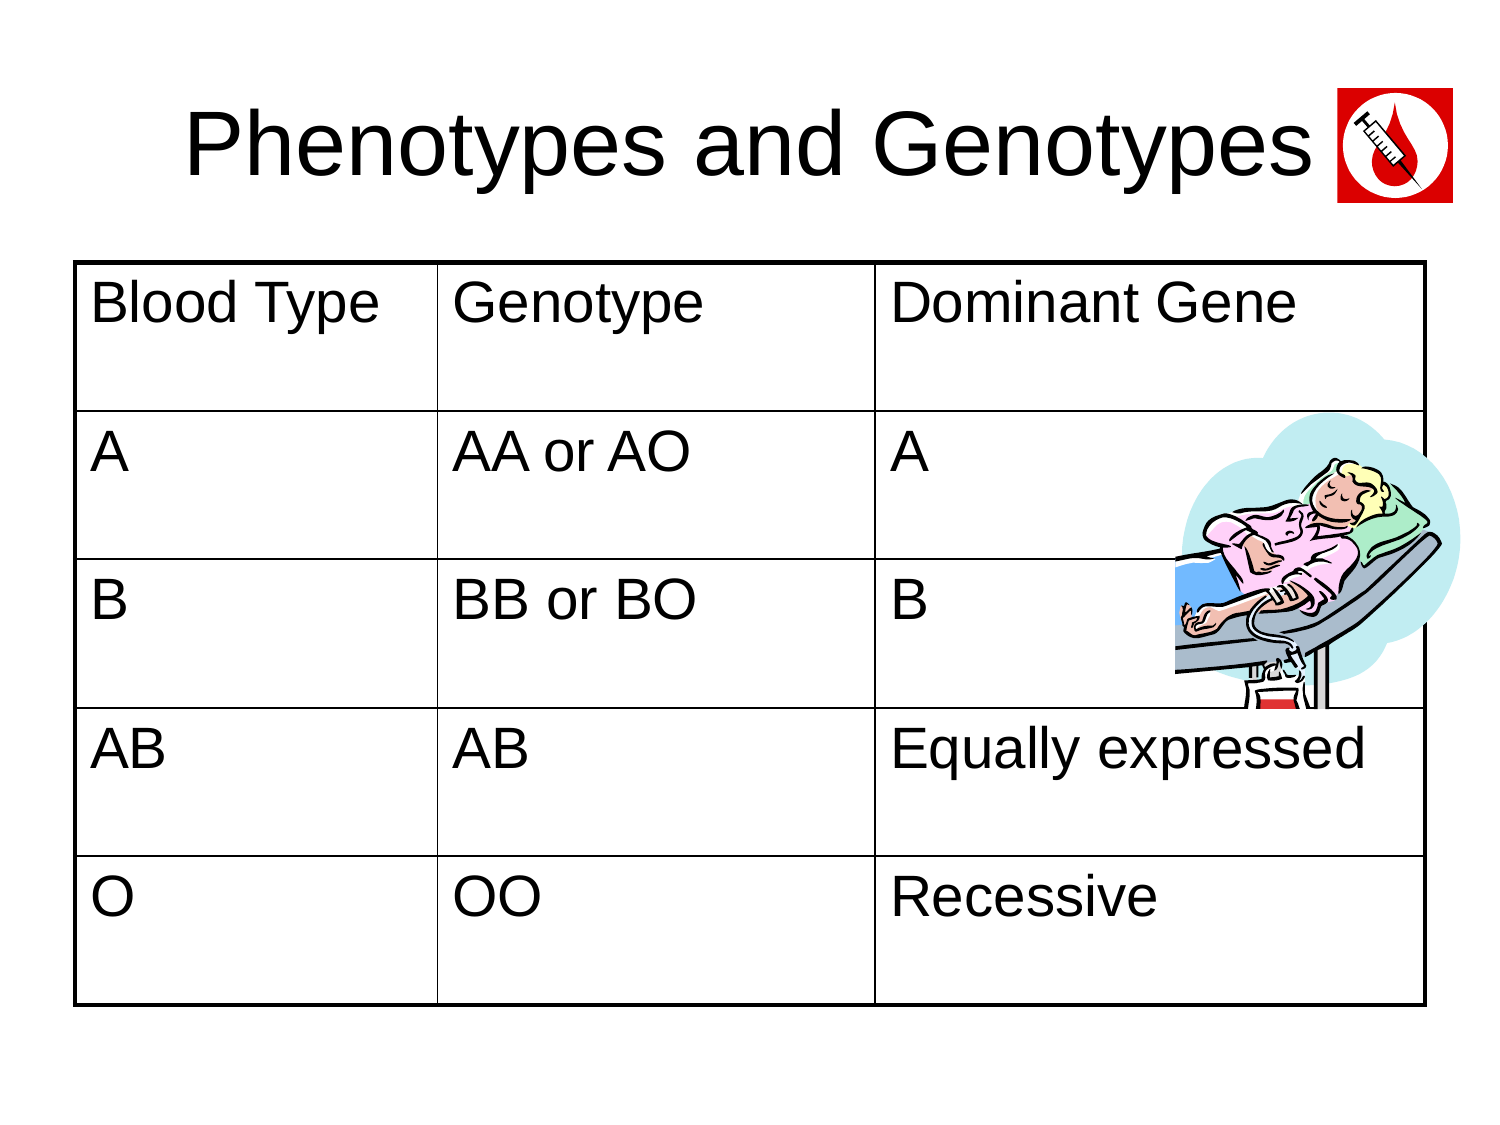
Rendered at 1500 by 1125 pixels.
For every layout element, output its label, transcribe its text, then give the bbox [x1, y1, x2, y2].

table_cell AA or AO [438, 412, 874, 558]
table_cell A [876, 412, 1172, 558]
table_cell B [876, 560, 1169, 707]
title Phenotypes and Genotypes [75, 45, 1425, 233]
table_cell B [77, 560, 437, 707]
table_header Genotype [438, 265, 874, 410]
picture [1337, 87, 1454, 204]
table_cell A [77, 412, 437, 558]
table_header Dominant Gene [876, 265, 1423, 410]
table_cell AB [438, 709, 874, 855]
table_cell Equally expressed [876, 709, 1423, 855]
table_header Blood Type [77, 265, 437, 410]
table_cell BB or BO [438, 560, 874, 707]
picture [1174, 412, 1461, 710]
table_cell O [77, 857, 437, 1003]
table_cell OO [438, 857, 874, 1003]
table_cell Recessive [876, 857, 1423, 1003]
table_cell AB [77, 709, 437, 855]
